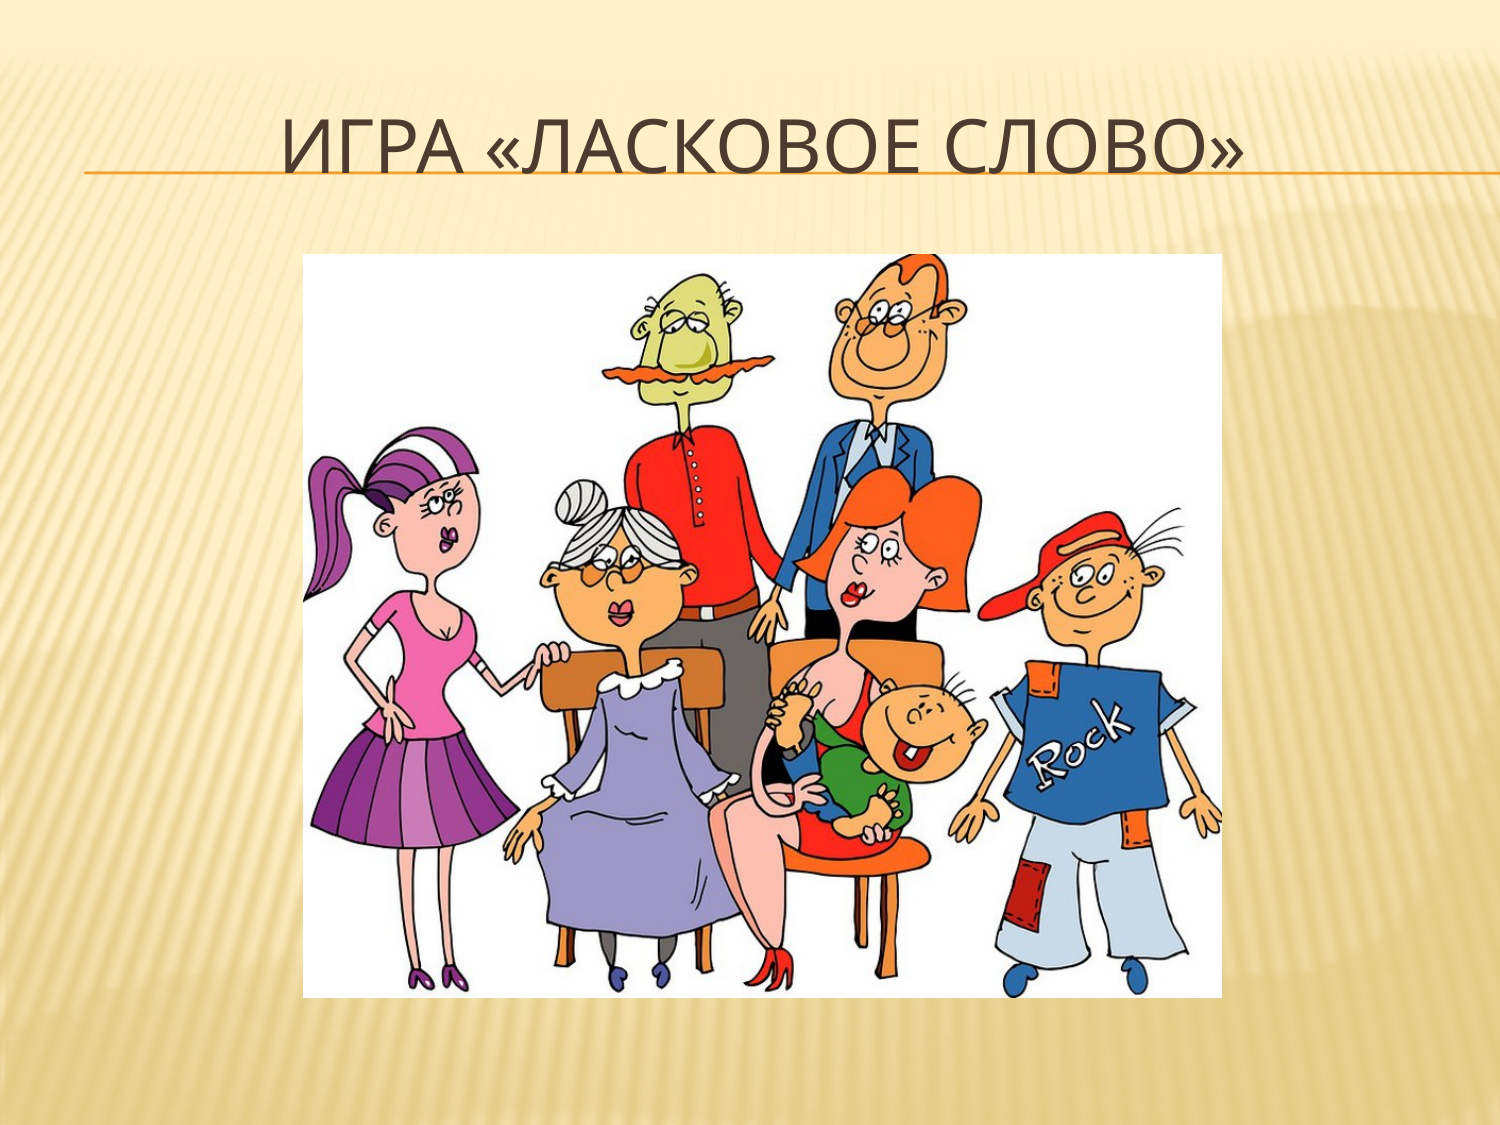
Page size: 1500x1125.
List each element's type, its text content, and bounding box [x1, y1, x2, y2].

title Игра «Ласковое слово» [50, 75, 1475, 213]
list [303, 254, 1222, 998]
